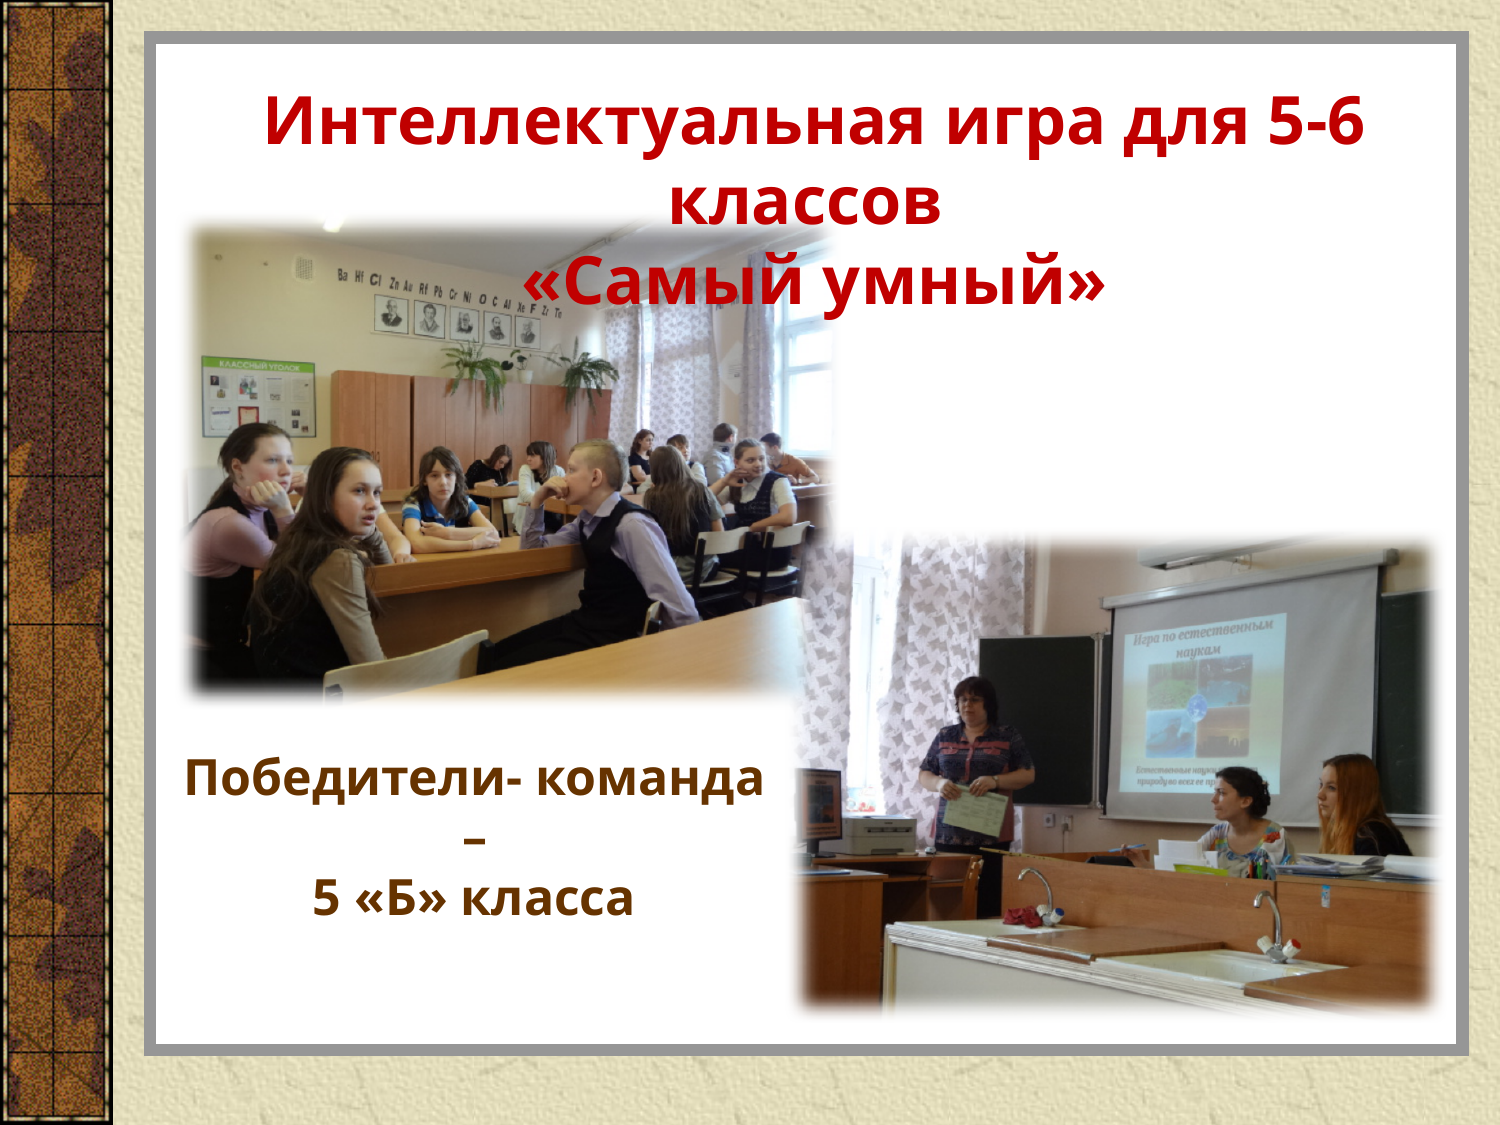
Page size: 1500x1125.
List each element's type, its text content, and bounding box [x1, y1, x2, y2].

picture [0, 0, 1500, 1125]
text_box Интеллектуальная игра для 5-6 классов «Самый умный» [210, 70, 1418, 325]
text_box Победители- команда – 5 «Б» класса [164, 738, 779, 933]
